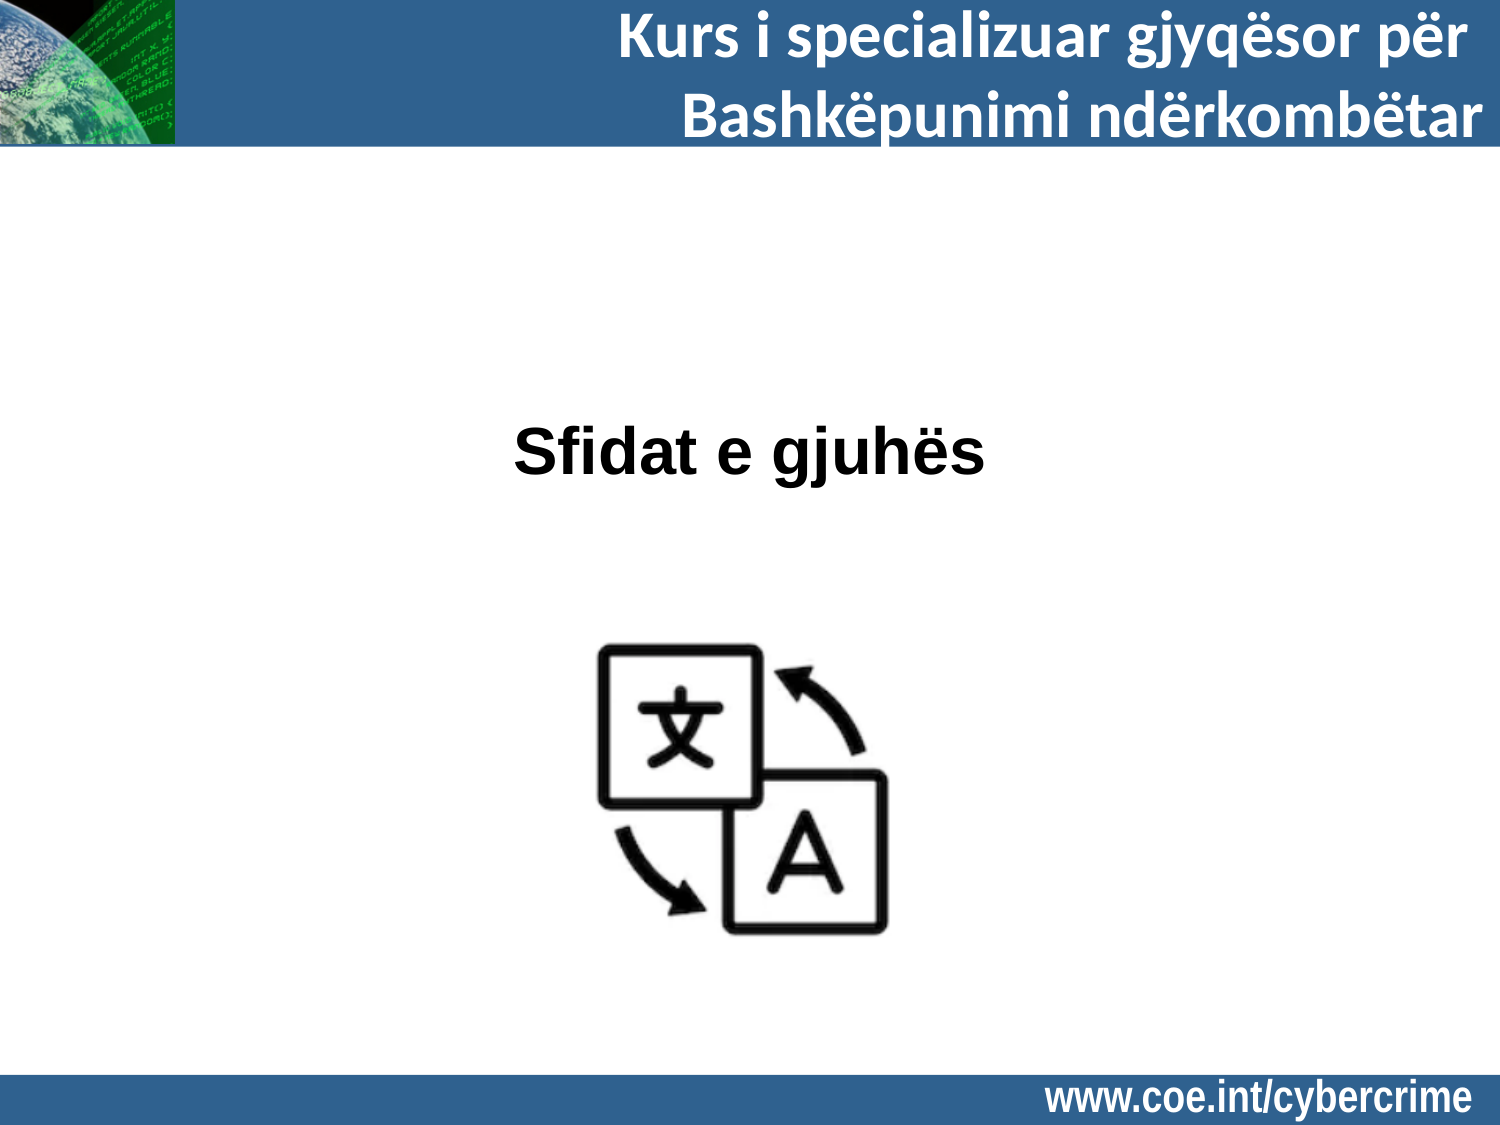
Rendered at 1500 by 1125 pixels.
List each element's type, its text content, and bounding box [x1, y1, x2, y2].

text_box www.coe.int/cybercrime [1030, 1059, 1500, 1125]
text_box [0, 1073, 1030, 1125]
text_box Kurs i specializuar gjyqësor për Bashkëpunimi ndërkombëtar [177, 0, 1500, 149]
text_box Sfidat e gjuhës [50, 352, 1450, 496]
picture [559, 608, 941, 984]
picture [0, 0, 175, 144]
